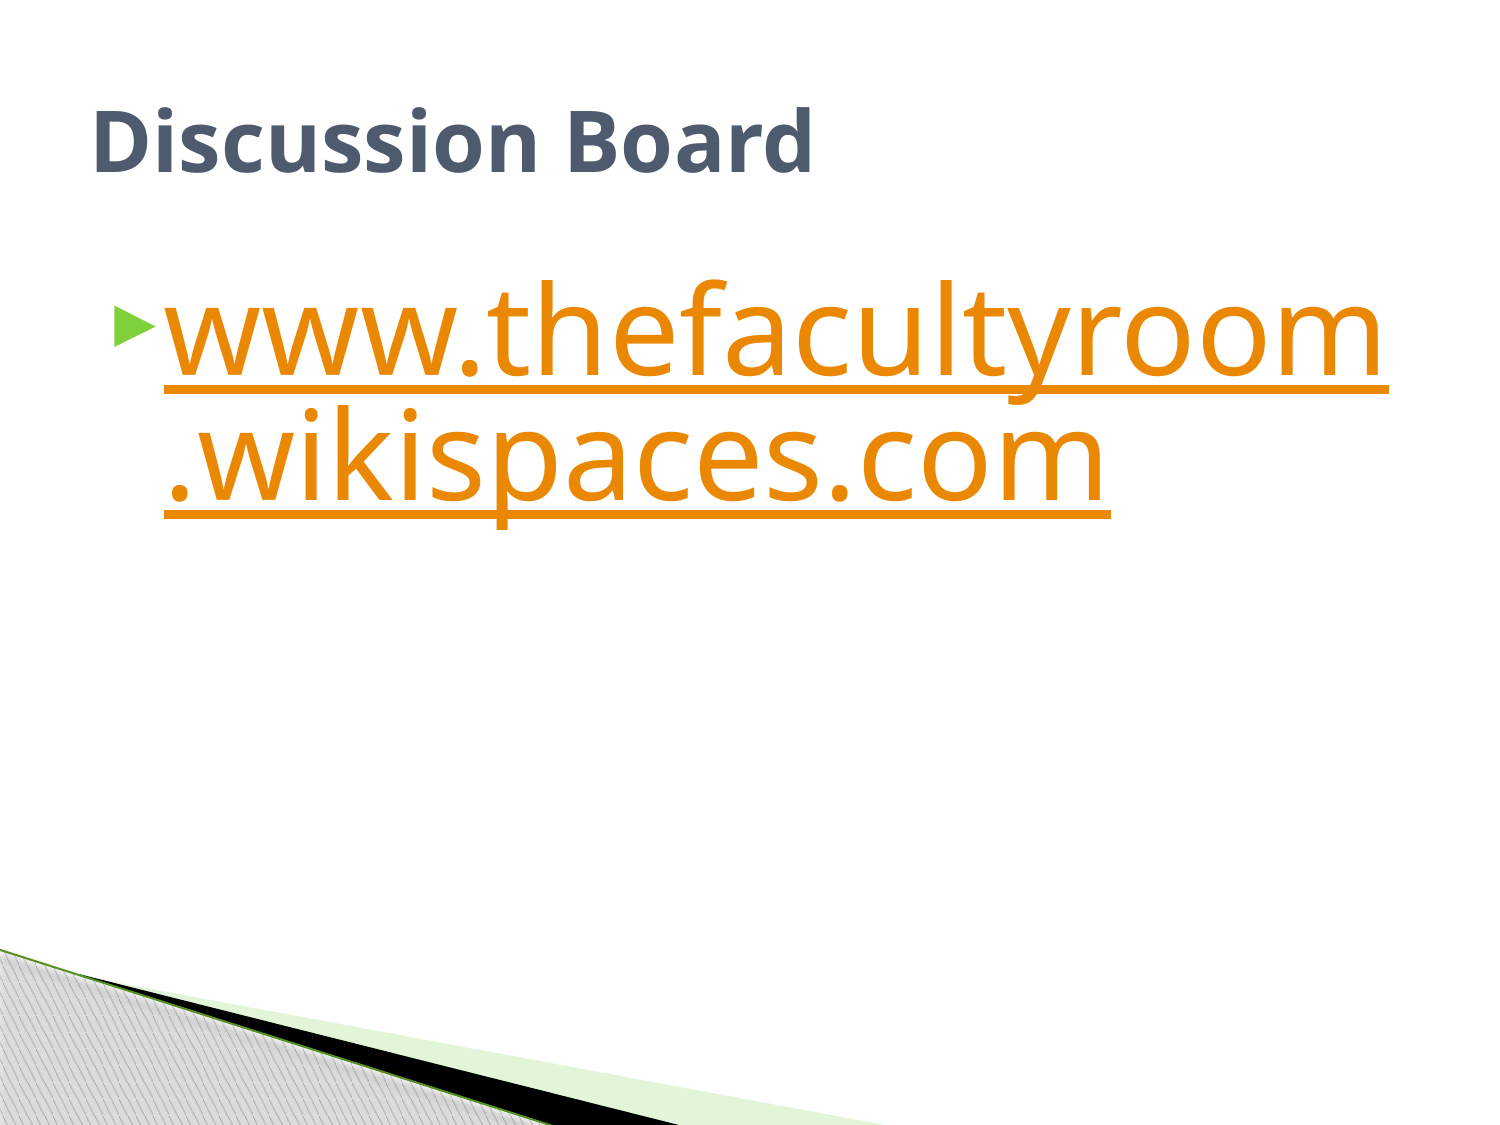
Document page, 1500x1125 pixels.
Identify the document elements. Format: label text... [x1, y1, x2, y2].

list www.thefacultyroom.wikispaces.com [75, 243, 1425, 986]
title Discussion Board [75, 45, 1425, 233]
